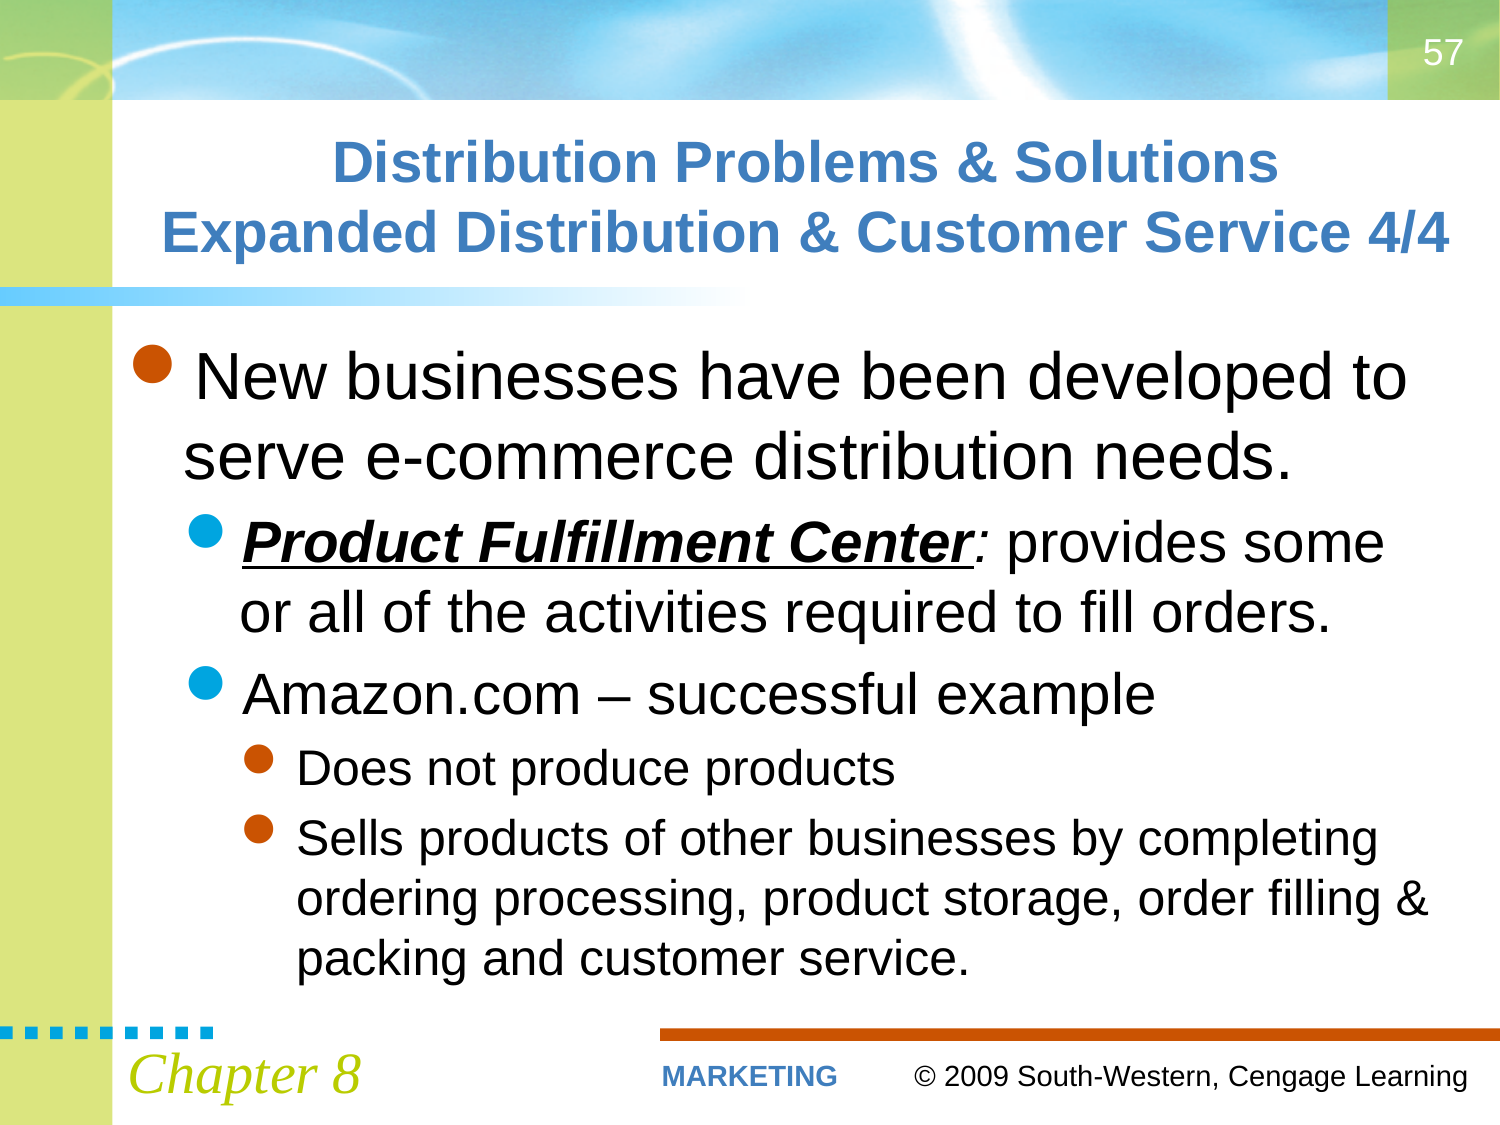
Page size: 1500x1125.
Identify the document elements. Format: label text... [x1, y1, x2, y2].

list New businesses have been developed to serve e-commerce distribution needs. Product Fulfillment Center: provides some or all of the activities required to fill orders. Amazon.com – successful example Does not produce products Sells products of other businesses by completing ordering processing, product storage, order filling & packing and customer service. [112, 324, 1463, 1026]
footer Chapter 8 [112, 1026, 638, 1113]
title Distribution Problems & Solutions Expanded Distribution & Customer Service 4/4 [112, 99, 1500, 288]
slide_number 57 [1387, 0, 1500, 99]
